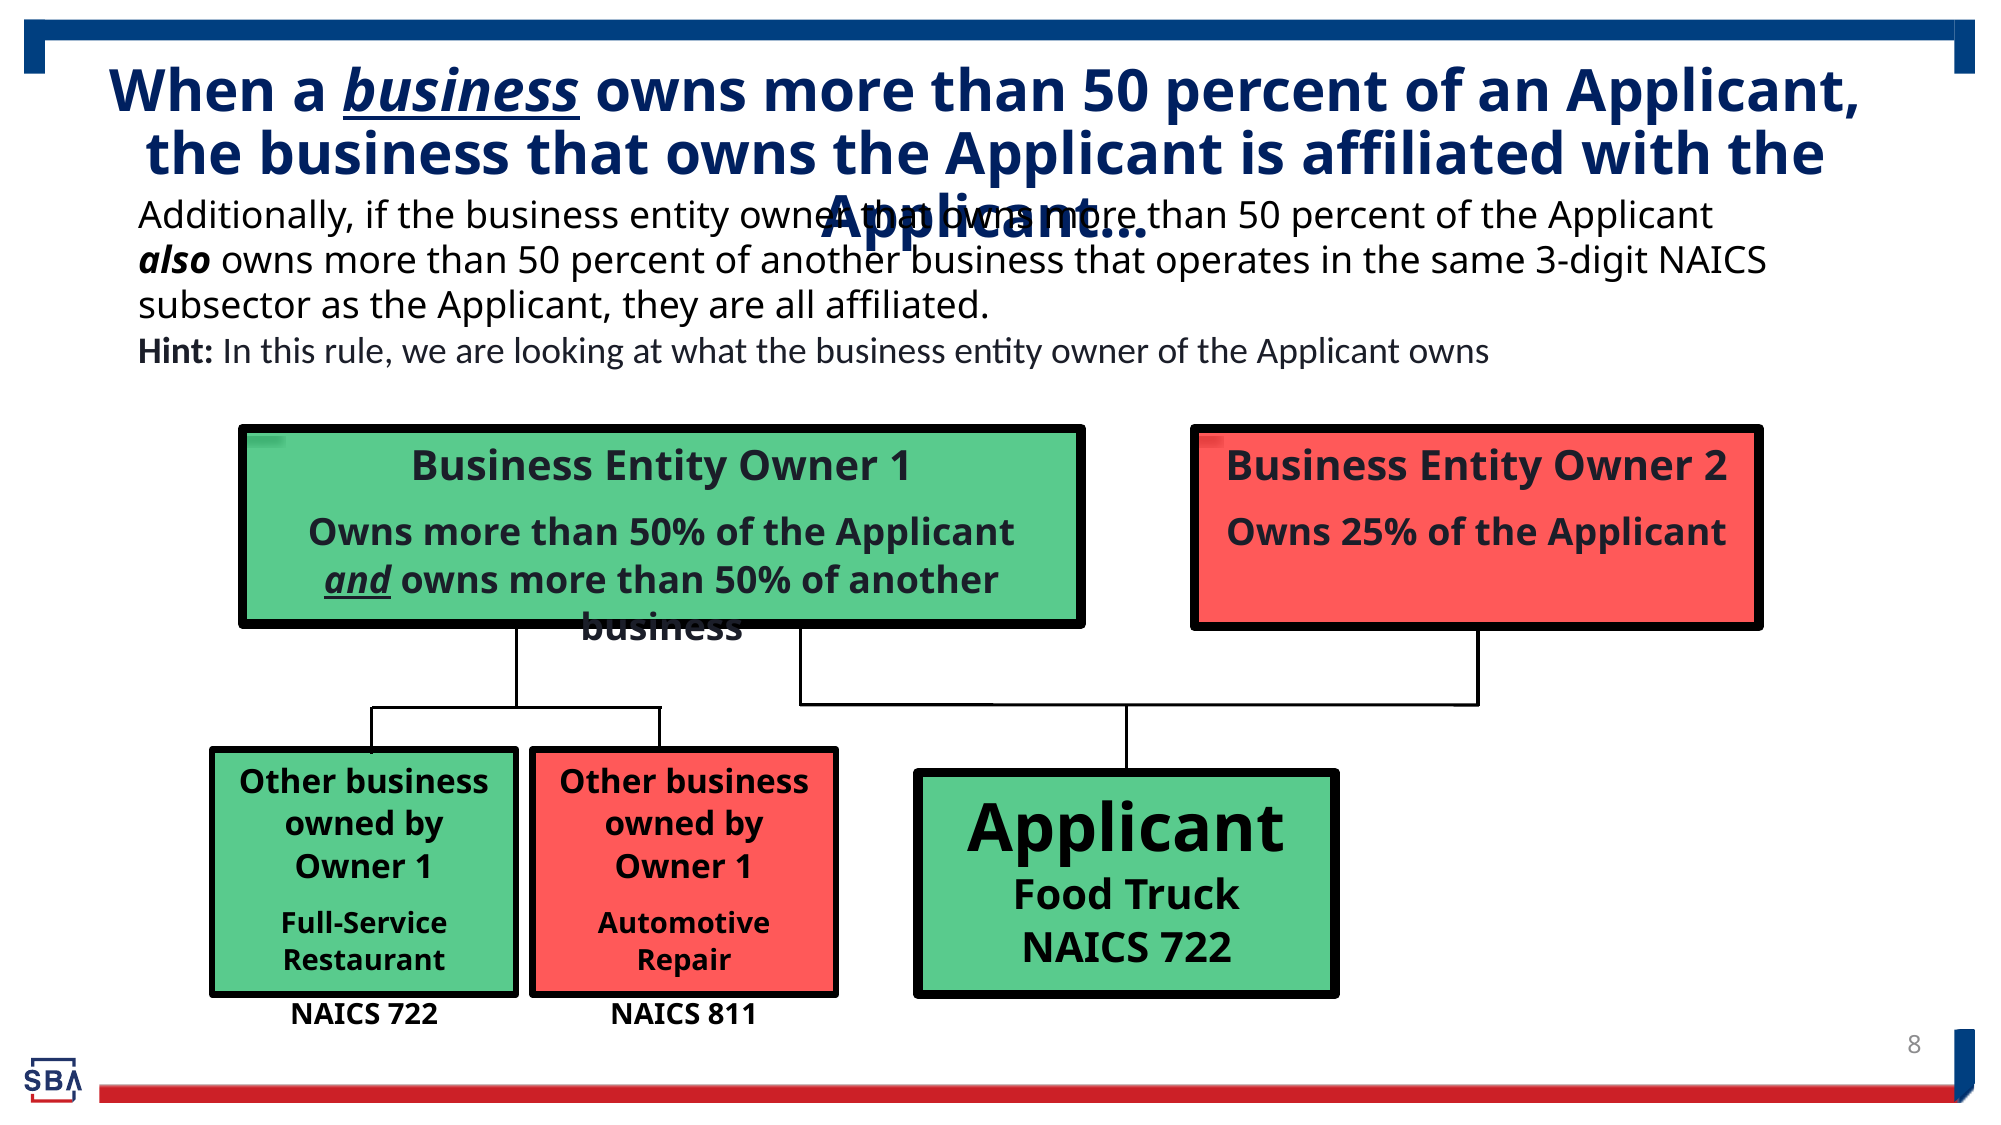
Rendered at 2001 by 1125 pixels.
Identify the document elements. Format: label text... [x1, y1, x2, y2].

title When a business owns more than 50 percent of an Applicant, the business that owns the Applicant is affiliated with the Applicant… [47, 53, 1924, 185]
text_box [212, 428, 1760, 995]
text_box Additionally, if the business entity owner that owns more than 50 percent of the Applicant also owns more than 50 percent of another business that operates in the same 3-digit NAICS subsector as the Applicant, they are all affiliated. Hint: In this rule, we are looking at what the business entity owner of the Applicant owns [123, 183, 1812, 379]
slide_number 8 [1486, 1016, 1937, 1076]
